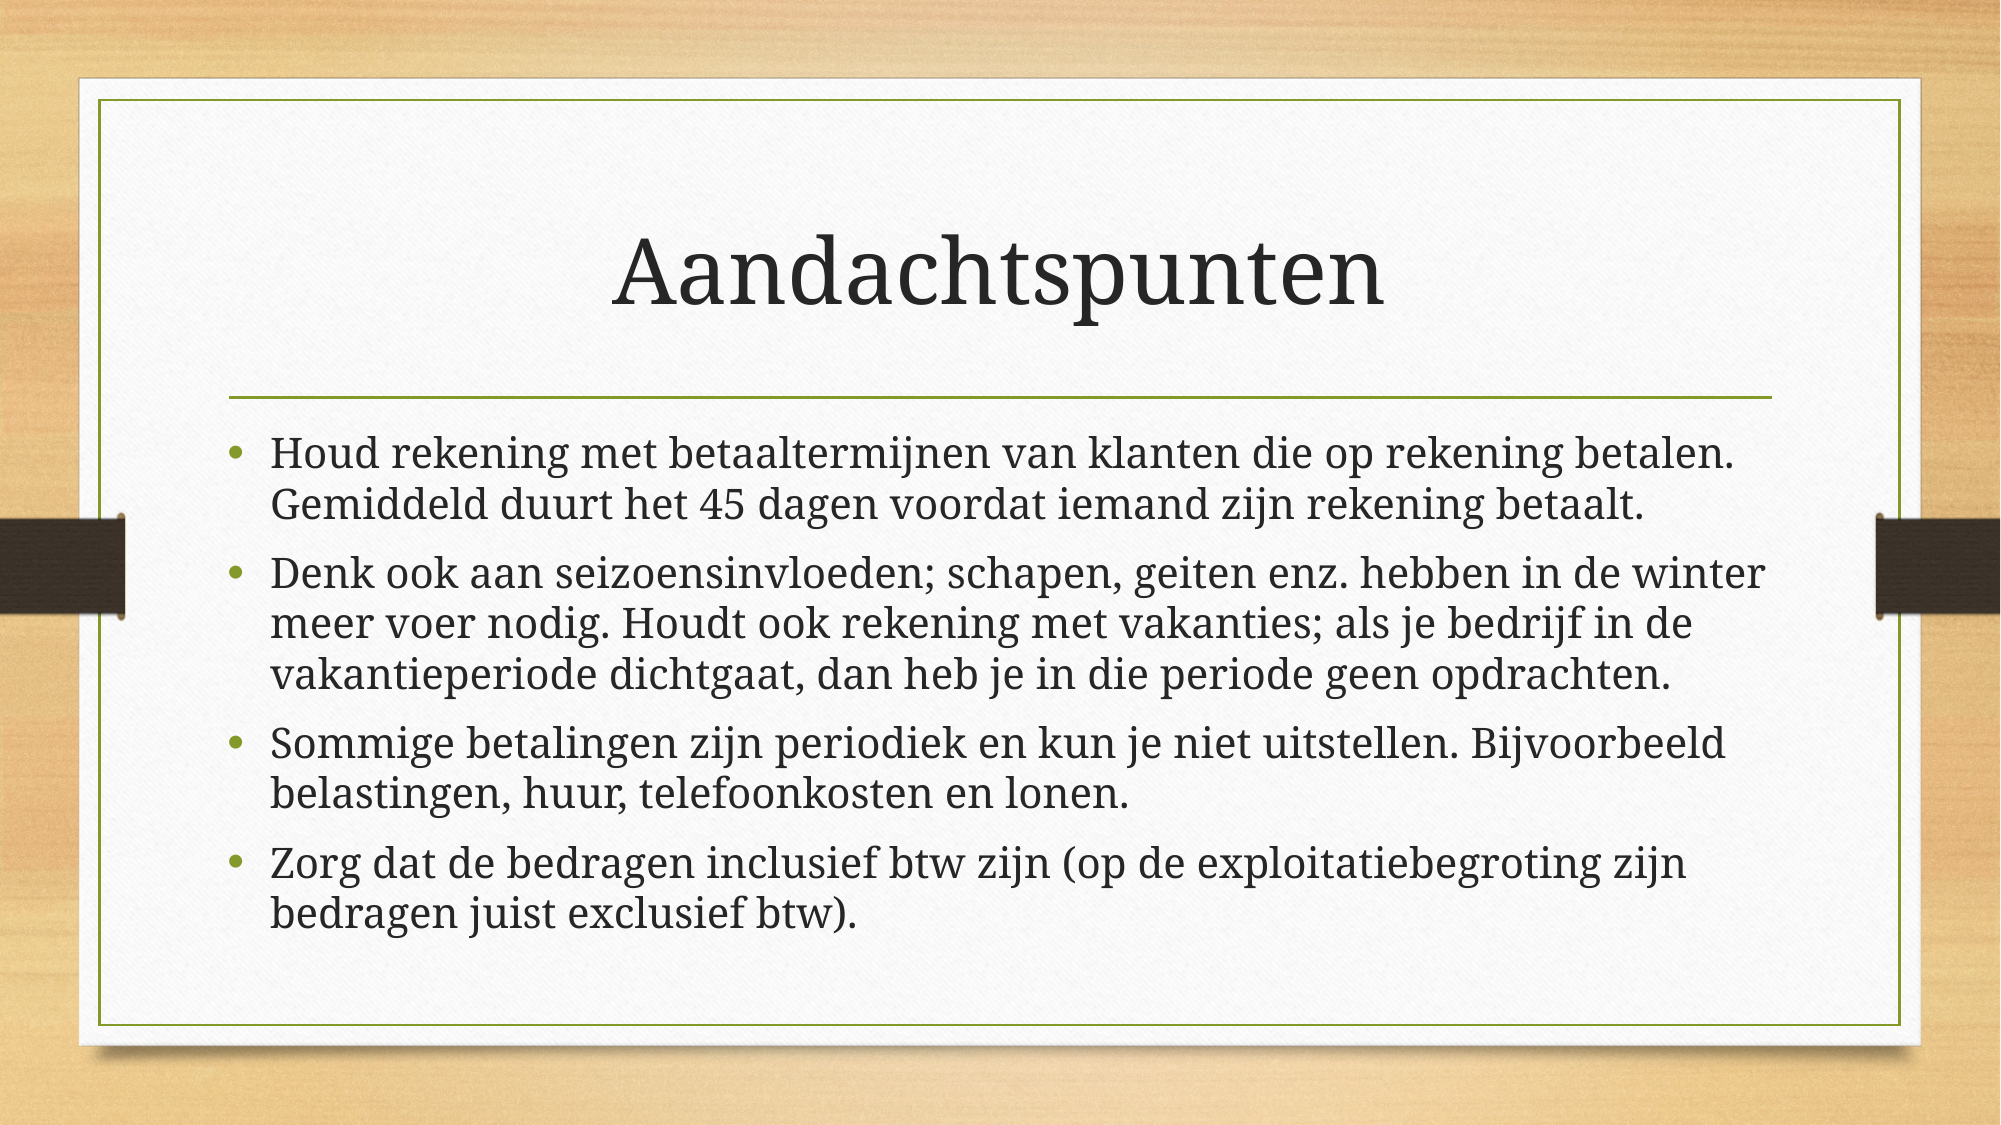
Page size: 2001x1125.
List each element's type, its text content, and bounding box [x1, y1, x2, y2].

picture [0, 0, 2001, 1125]
title Aandachtspunten [212, 161, 1788, 375]
list Houd rekening met betaaltermijnen van klanten die op rekening betalen. Gemiddeld duurt het 45 dagen voordat iemand zijn rekening betaalt. Denk ook aan seizoensinvloeden; schapen, geiten enz. hebben in de winter meer voer nodig. Houdt ook rekening met vakanties; als je bedrijf in de vakantieperiode dichtgaat, dan heb je in die periode geen opdrachten. Sommige betalingen zijn periodiek en kun je niet uitstellen. Bijvoorbeeld belastingen, huur, telefoonkosten en lonen. Zorg dat de bedragen inclusief btw zijn (op de exploitatiebegroting zijn bedragen juist exclusief btw). [212, 419, 1788, 964]
